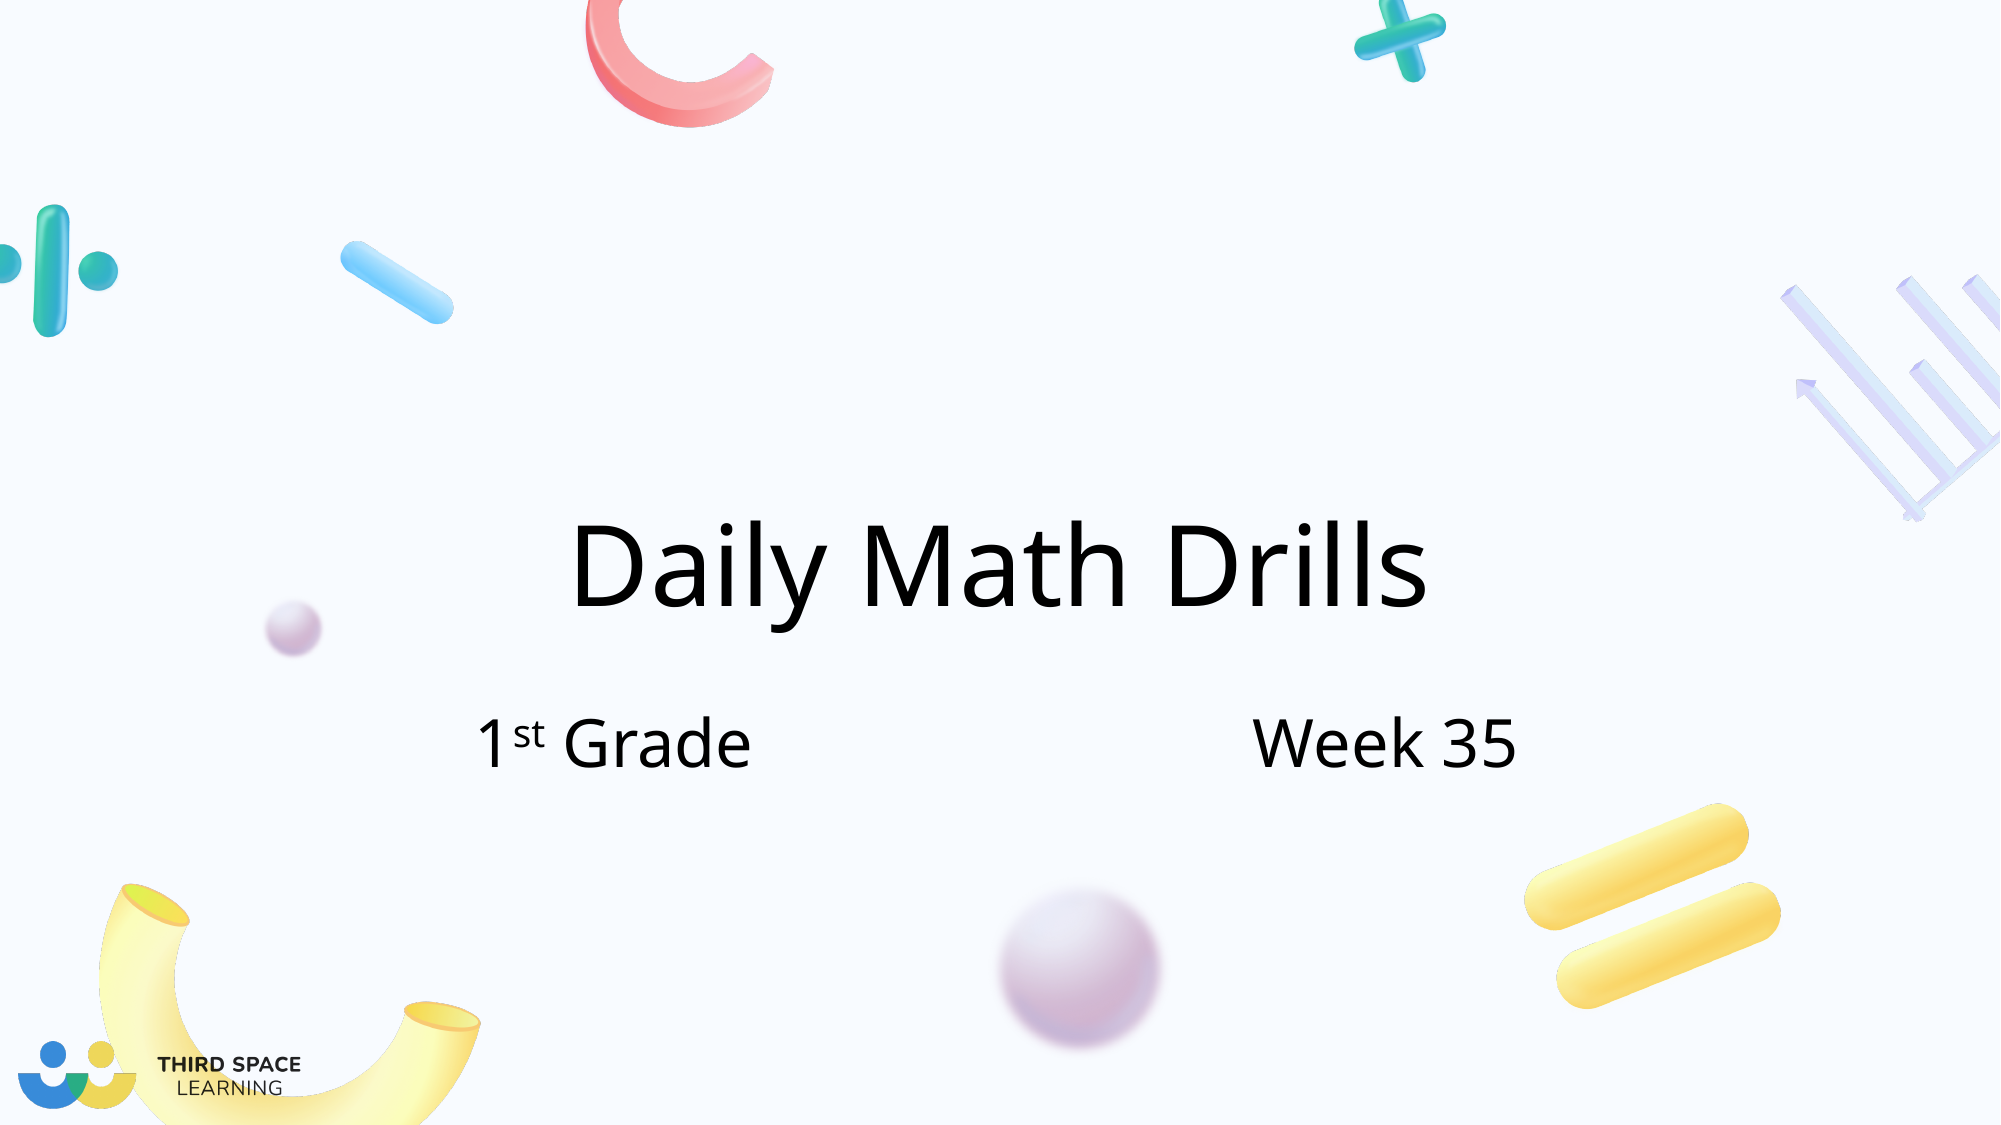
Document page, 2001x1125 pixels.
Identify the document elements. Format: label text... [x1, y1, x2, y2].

list Week 35 [1080, 703, 1692, 821]
picture [0, 0, 2000, 1125]
list 1st Grade [308, 703, 920, 821]
